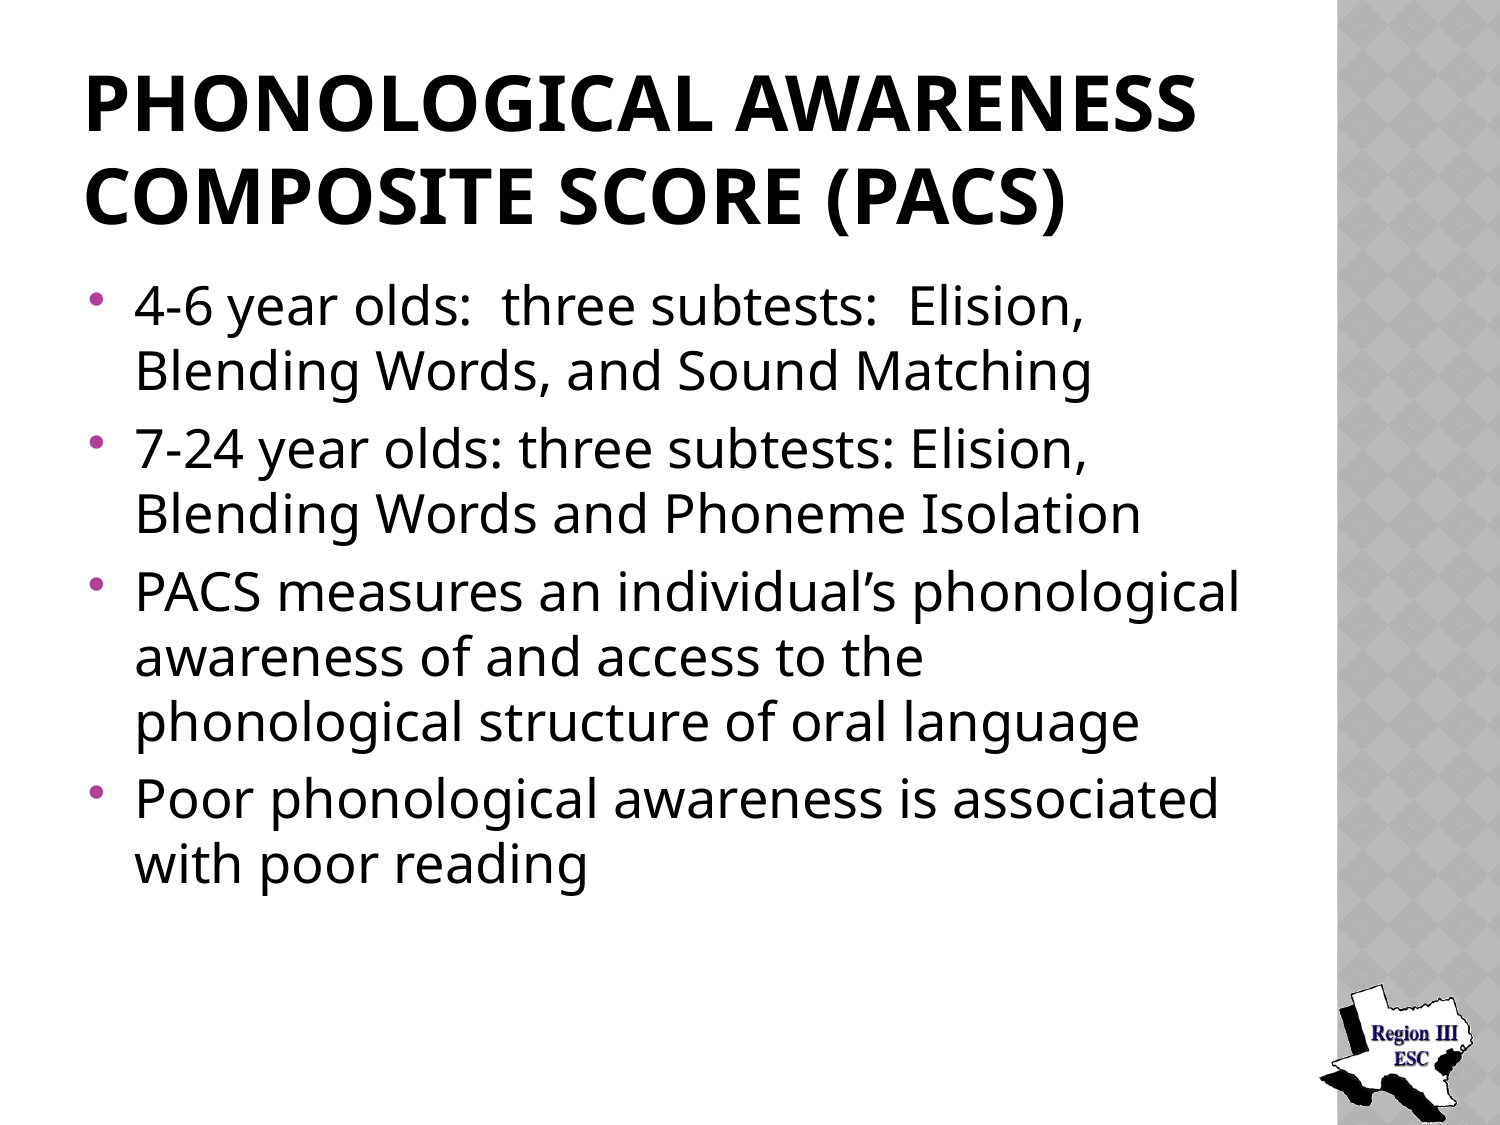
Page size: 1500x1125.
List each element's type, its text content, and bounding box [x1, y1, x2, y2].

picture [1318, 982, 1476, 1125]
title Phonological Awareness Composite Score (PACS) [75, 52, 1263, 240]
list 4-6 year olds: three subtests: Elision, Blending Words, and Sound Matching 7-24 year olds: three subtests: Elision, Blending Words and Phoneme Isolation PACS measures an individual’s phonological awareness of and access to the phonological structure of oral language Poor phonological awareness is associated with poor reading [75, 264, 1263, 1059]
